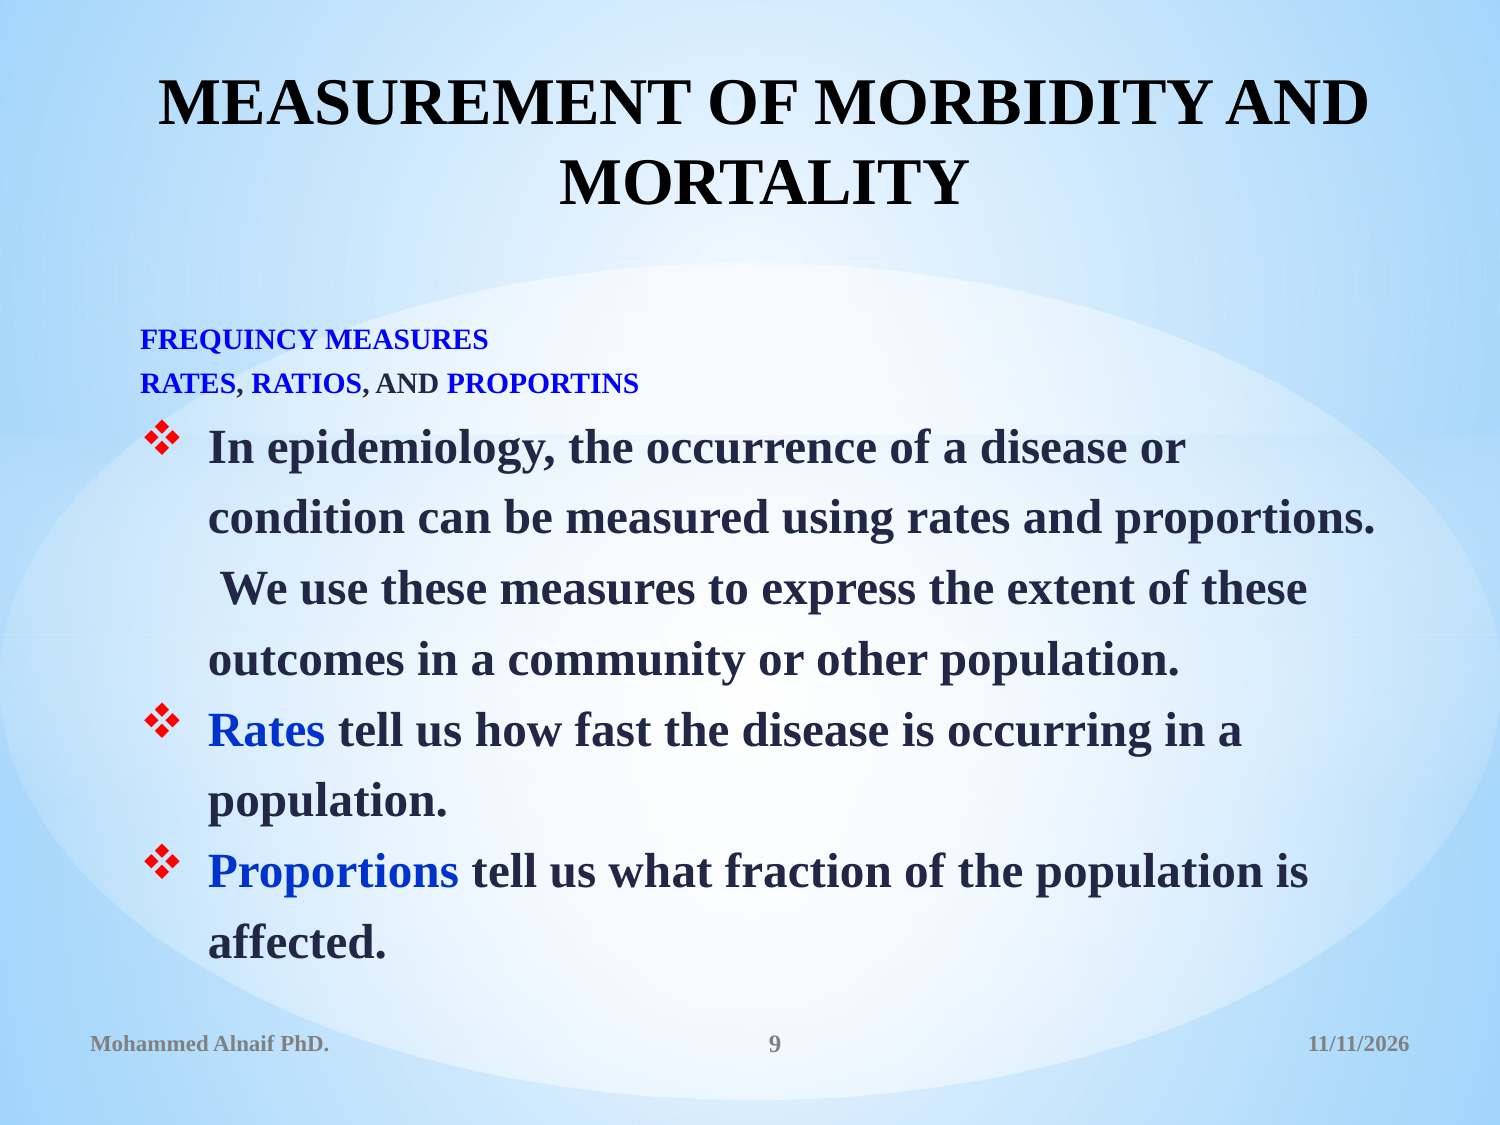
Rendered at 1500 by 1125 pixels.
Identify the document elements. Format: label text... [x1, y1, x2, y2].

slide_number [1012, 1012, 1425, 1073]
title MEASUREMENT OF MORBIDITY AND MORTALITY [75, 50, 1425, 250]
subtitle FREQUINCY MEASURES RATES, RATIOS, AND PROPORTINS In epidemiology, the occurrence of a disease or condition can be measured using rates and proportions. We use these measures to express the extent of these outcomes in a community or other population. Rates tell us how fast the disease is occurring in a population. Proportions tell us what fraction of the population is affected. [125, 312, 1400, 1013]
footer Mohammed Alnaif PhD. [75, 1012, 624, 1073]
slide_number 9 [624, 1012, 925, 1073]
